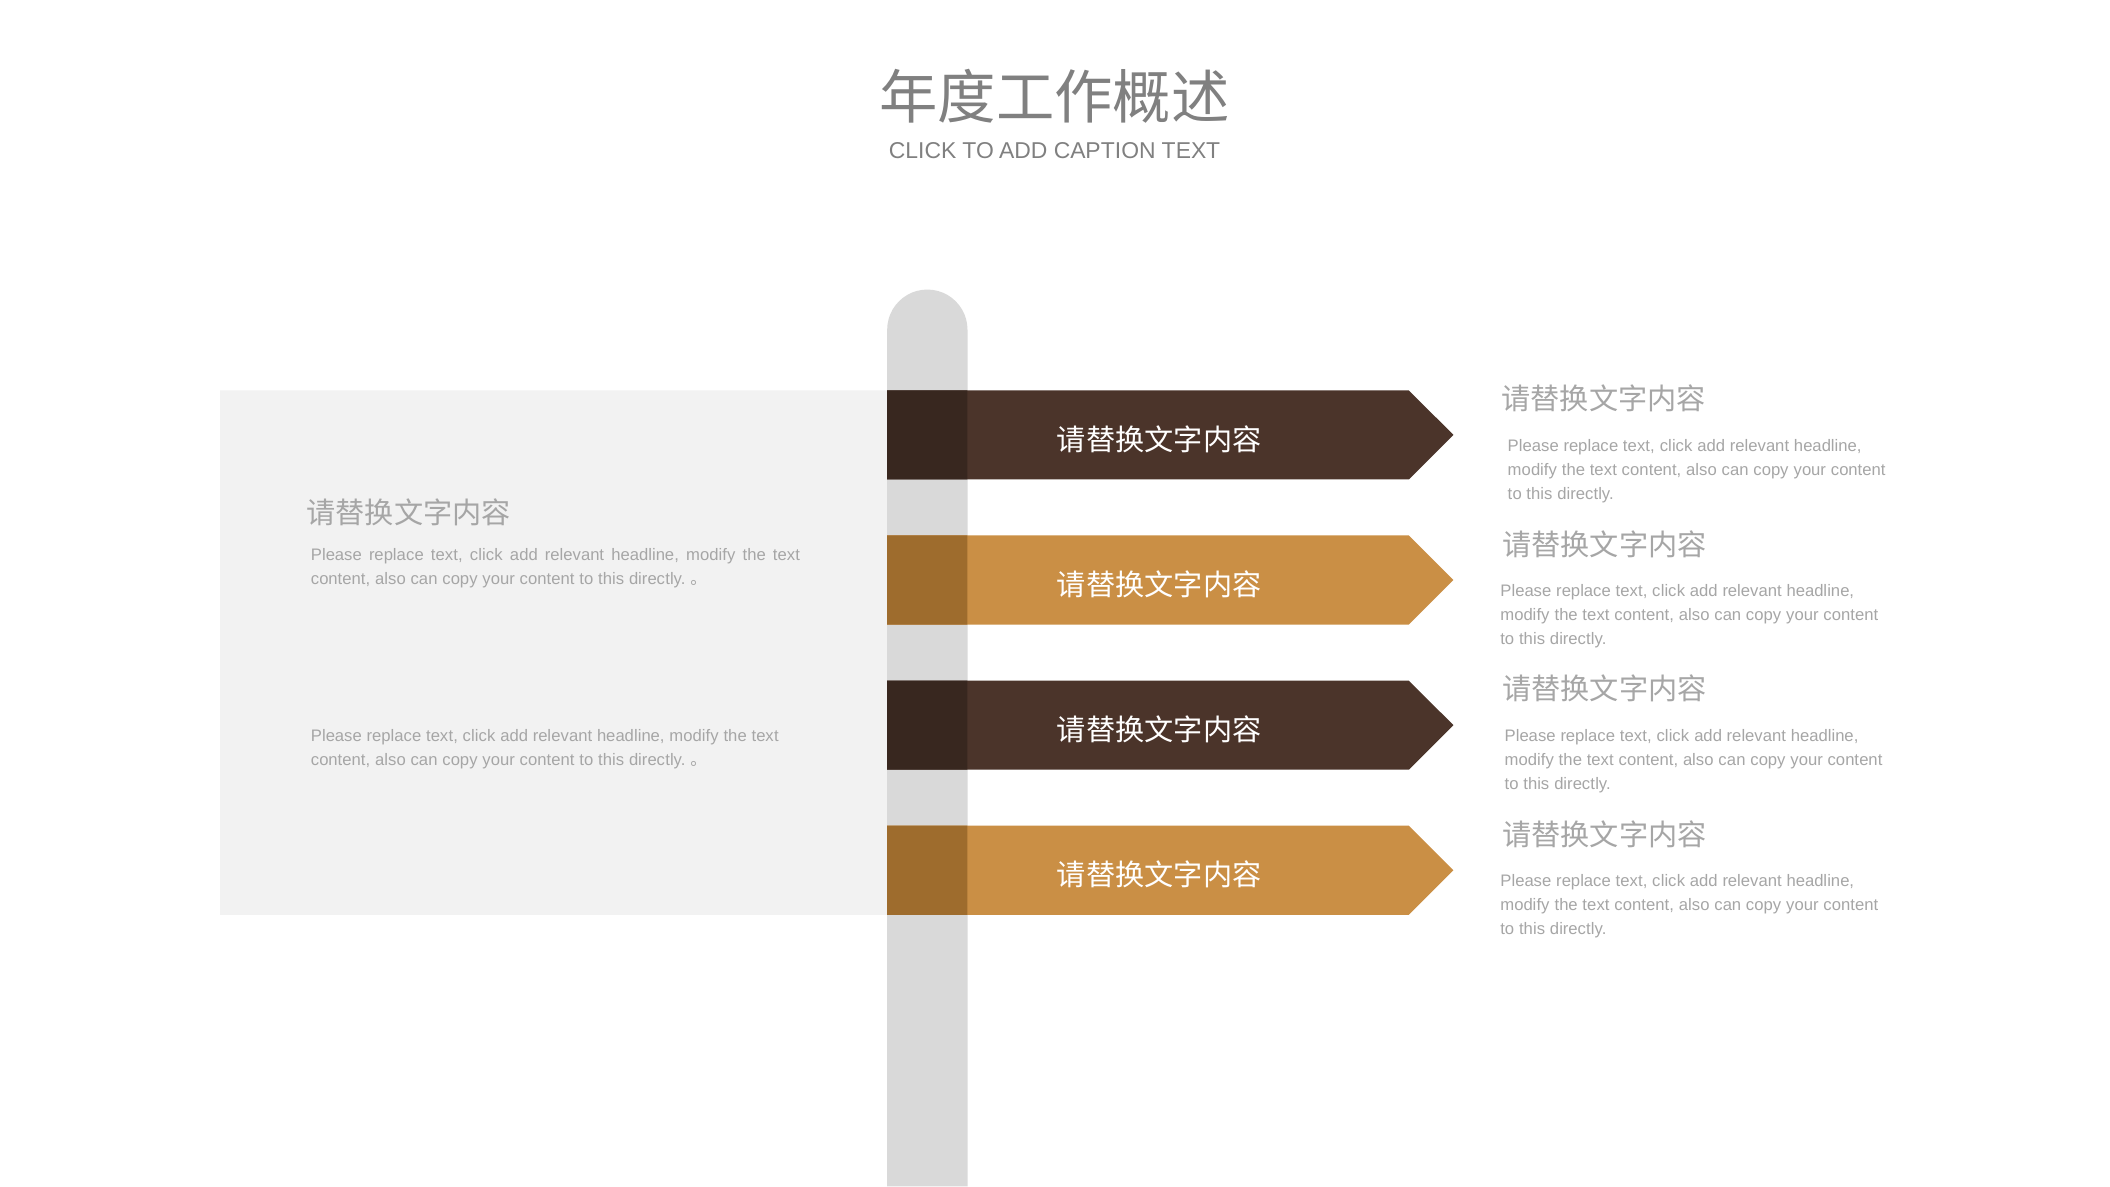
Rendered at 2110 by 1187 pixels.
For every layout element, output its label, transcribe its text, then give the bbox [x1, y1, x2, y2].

text_box [887, 770, 969, 825]
text_box CLICK TO ADD CAPTION TEXT [865, 135, 1245, 163]
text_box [1485, 366, 1903, 510]
text_box [886, 915, 969, 1187]
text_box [1485, 511, 1896, 655]
text_box 年度工作概述 [865, 60, 1245, 131]
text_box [887, 390, 1454, 480]
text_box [220, 390, 887, 915]
text_box [887, 625, 969, 680]
text_box [886, 288, 969, 390]
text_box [1485, 656, 1900, 800]
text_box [887, 825, 1454, 915]
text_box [1485, 801, 1896, 945]
text_box [887, 480, 969, 535]
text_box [887, 680, 1454, 770]
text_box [887, 535, 1454, 625]
